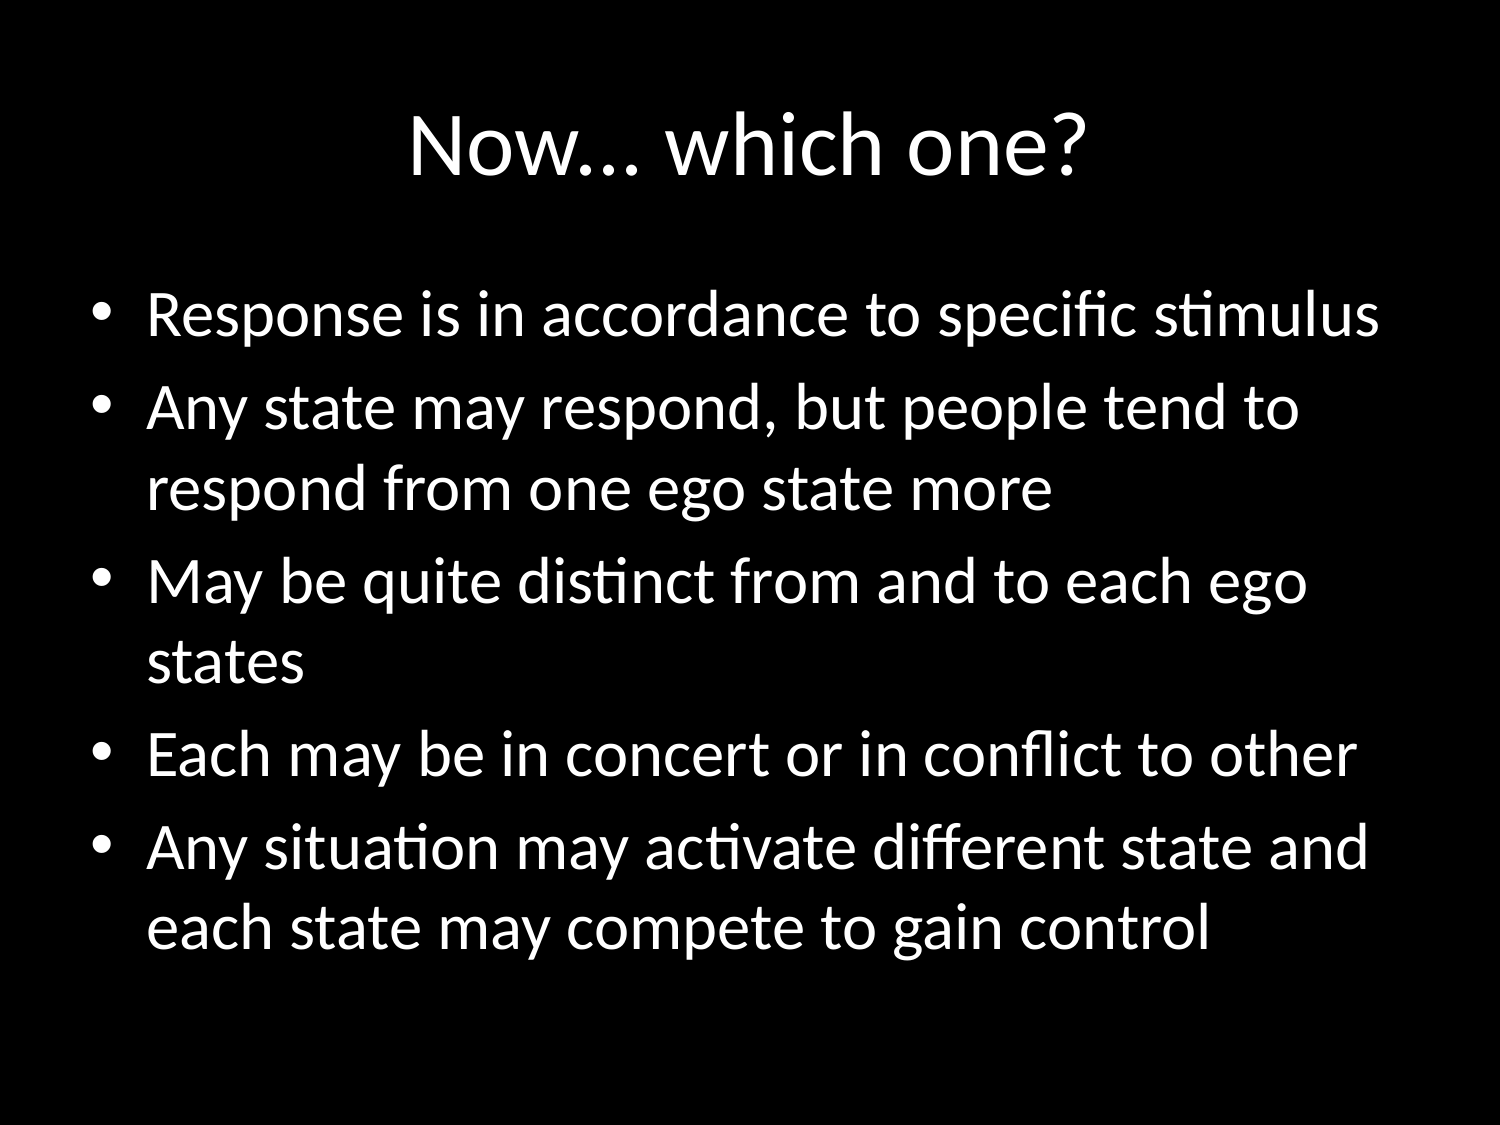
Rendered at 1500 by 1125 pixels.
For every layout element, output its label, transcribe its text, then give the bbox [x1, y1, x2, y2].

list Response is in accordance to specific stimulus Any state may respond, but people tend to respond from one ego state more May be quite distinct from and to each ego states Each may be in concert or in conflict to other Any situation may activate different state and each state may compete to gain control [75, 262, 1425, 1005]
title Now... which one? [75, 45, 1425, 233]
